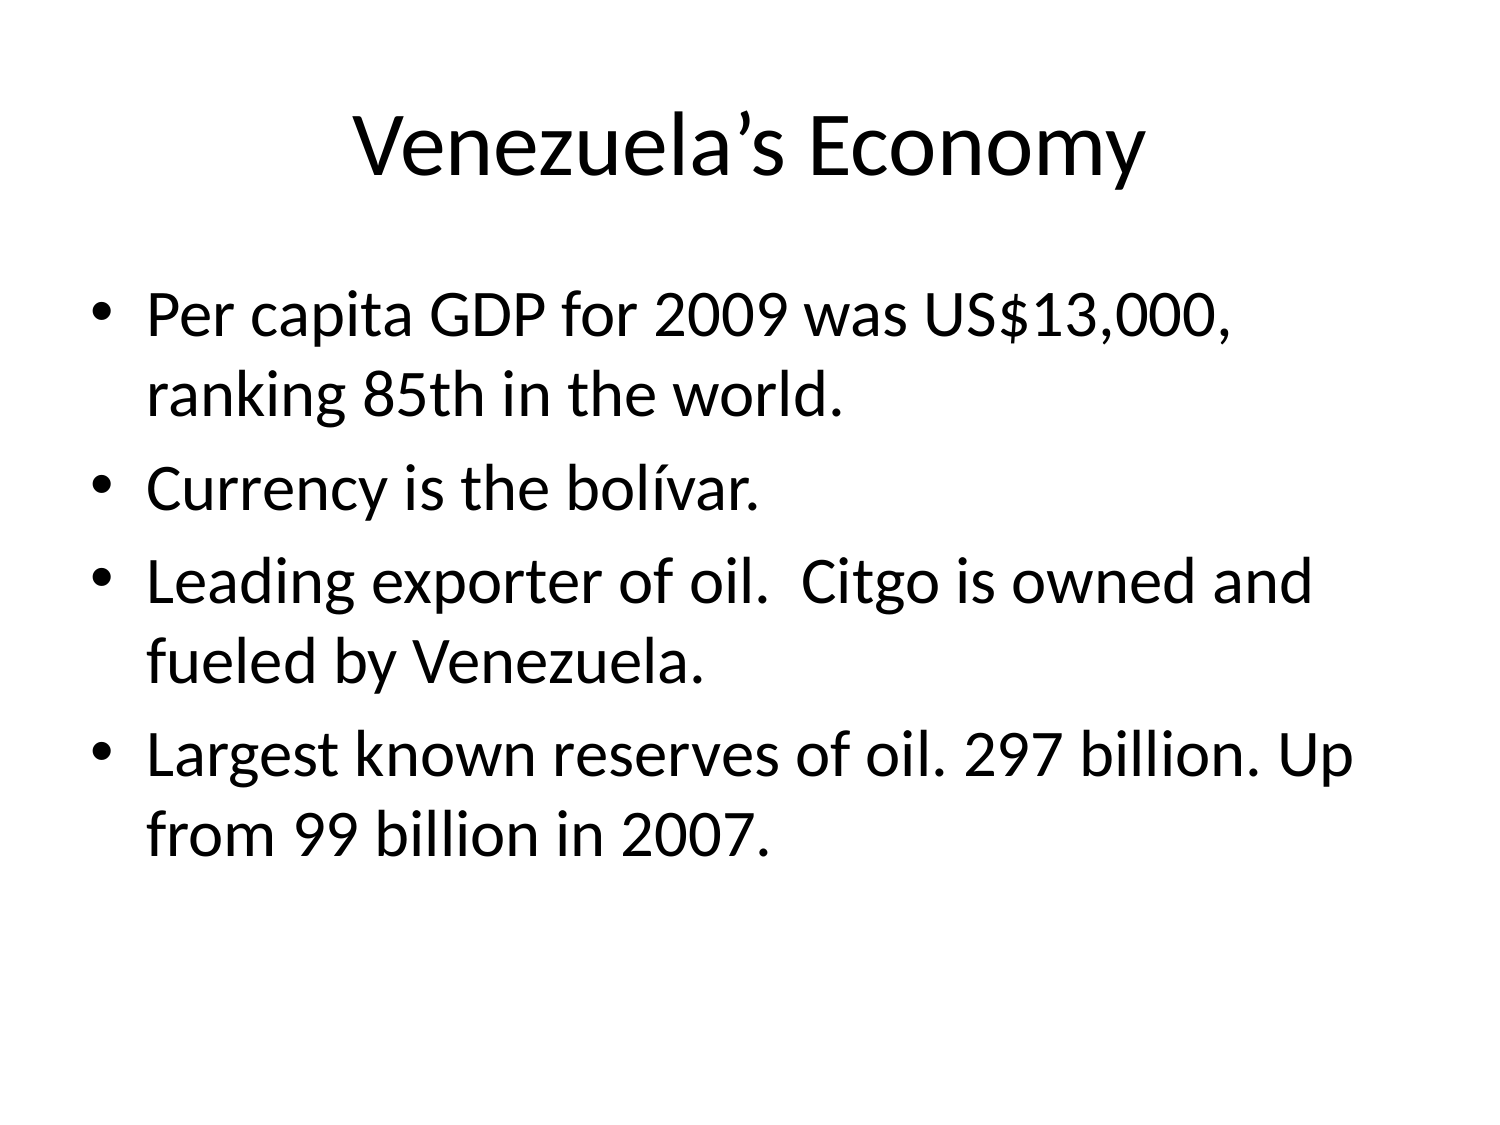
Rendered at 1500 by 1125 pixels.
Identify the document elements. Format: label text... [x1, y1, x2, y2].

list Per capita GDP for 2009 was US$13,000, ranking 85th in the world. Currency is the bolívar. Leading exporter of oil. Citgo is owned and fueled by Venezuela. Largest known reserves of oil. 297 billion. Up from 99 billion in 2007. [75, 262, 1425, 1005]
title Venezuela’s Economy [75, 45, 1425, 233]
